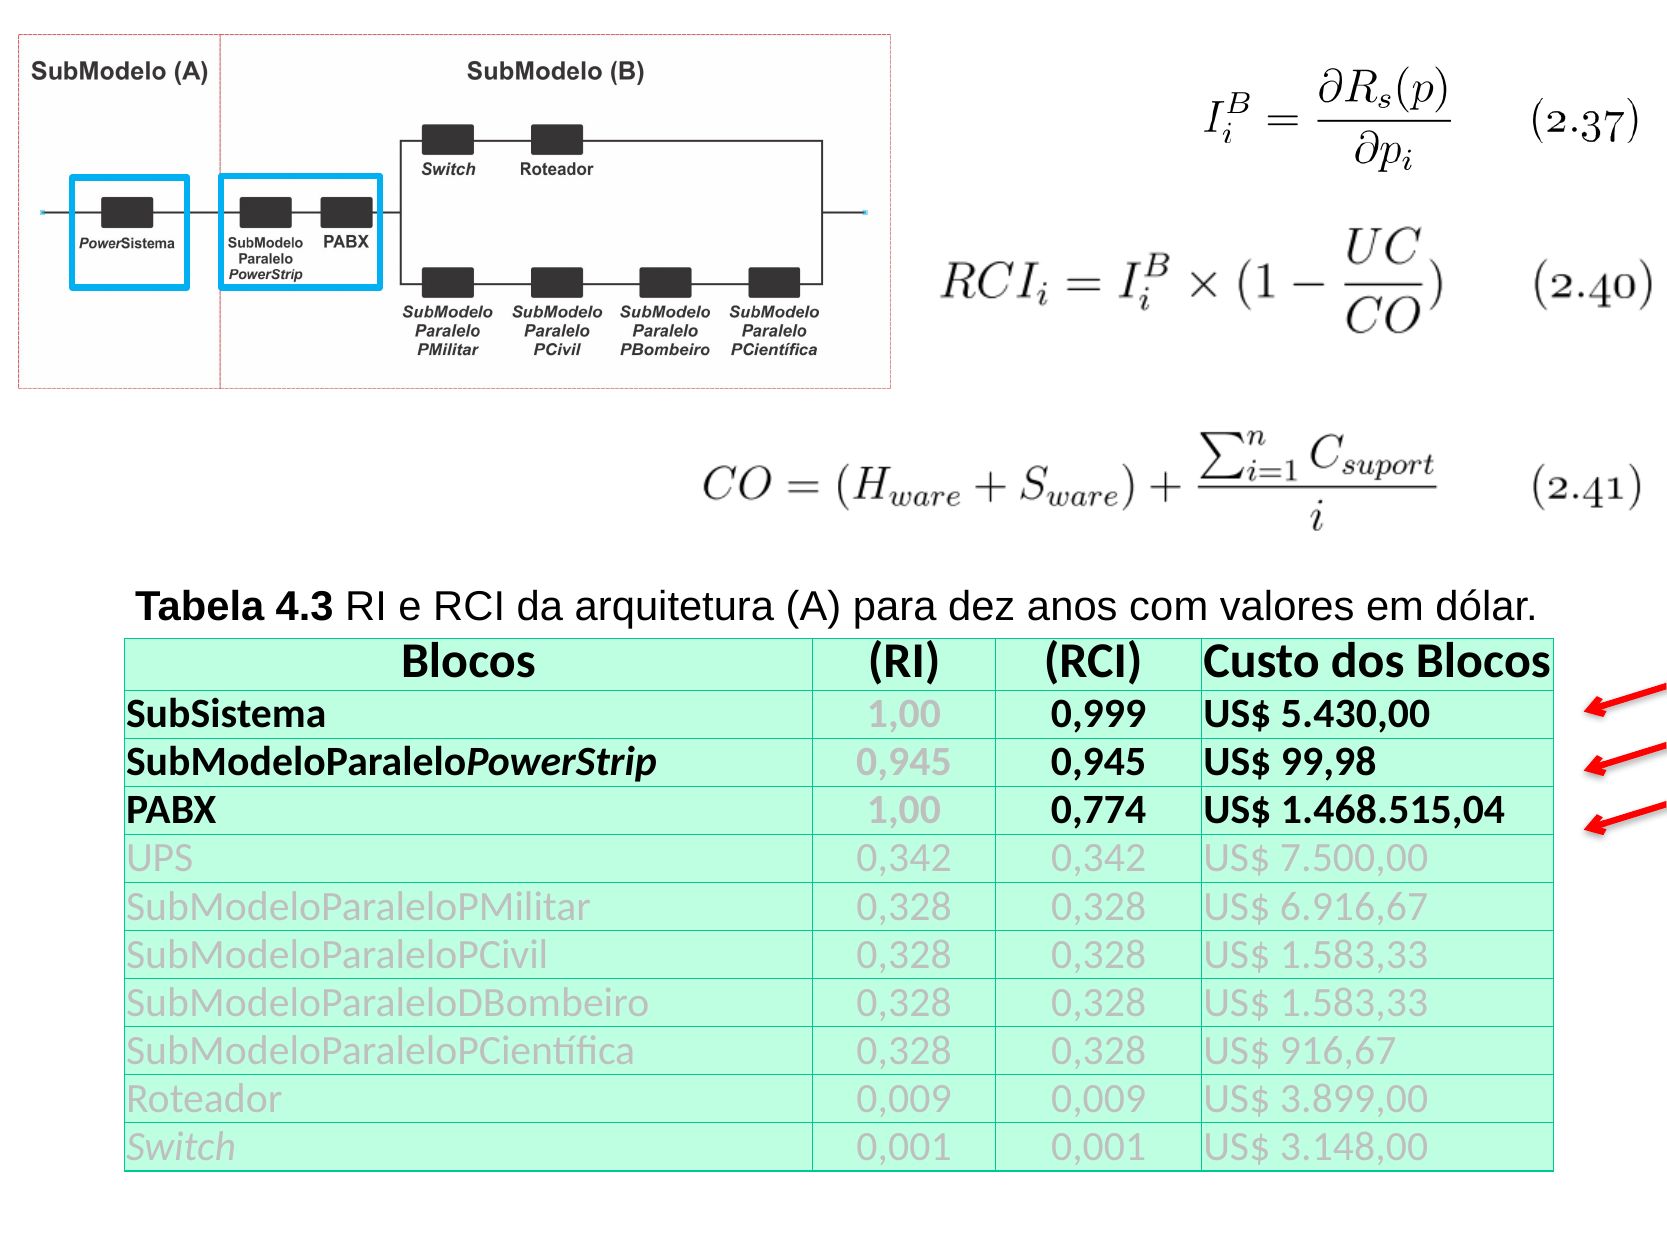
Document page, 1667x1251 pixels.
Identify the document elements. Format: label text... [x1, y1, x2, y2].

table_cell US$ 916,67 [1202, 1027, 1553, 1074]
table_header (RI) [813, 639, 995, 690]
table_cell 0,001 [996, 1123, 1201, 1170]
table_cell 0,009 [813, 1075, 995, 1122]
table_cell 0,342 [996, 835, 1201, 882]
text_box [0, 0, 1667, 1251]
table_header Custo dos Blocos [1202, 639, 1553, 690]
table_cell 0,328 [813, 931, 995, 978]
table_cell 1,00 [813, 787, 995, 834]
table_cell US$ 1.468.515,04 [1202, 787, 1553, 834]
table_cell US$ 99,98 [1202, 739, 1553, 786]
table_cell 0,774 [996, 787, 1201, 834]
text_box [1583, 778, 1667, 830]
table_cell US$ 1.583,33 [1202, 979, 1553, 1026]
table_cell SubModeloParaleloPCientífica [125, 1027, 812, 1074]
table_cell 1,00 [813, 691, 995, 738]
table_cell 0,328 [813, 883, 995, 930]
table_cell 0,328 [996, 883, 1201, 930]
table_cell Switch [125, 1123, 812, 1170]
table_cell US$ 5.430,00 [1202, 691, 1553, 738]
text_box Tabela 4.3 RI e RCI da arquitetura (A) para dez anos com valores em dólar. [120, 571, 1597, 637]
table_cell 0,945 [996, 739, 1201, 786]
table_header (RCI) [996, 639, 1201, 690]
table_cell SubSistema [125, 691, 812, 738]
table_cell PABX [125, 787, 812, 834]
table_cell SubModeloParaleloDBombeiro [125, 979, 812, 1026]
table_cell SubModeloParaleloPowerStrip [125, 739, 812, 786]
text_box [1583, 660, 1667, 712]
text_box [927, 211, 1667, 354]
table_header Blocos [125, 639, 812, 690]
picture [17, 34, 892, 390]
table_cell US$ 3.899,00 [1202, 1075, 1553, 1122]
table_cell SubModeloParaleloPMilitar [125, 883, 812, 930]
table_cell 0,328 [813, 1027, 995, 1074]
table_cell 0,945 [813, 739, 995, 786]
table_cell 0,328 [996, 1027, 1201, 1074]
table_cell 0,999 [996, 691, 1201, 738]
table_cell US$ 1.583,33 [1202, 931, 1553, 978]
table_cell 0,328 [996, 979, 1201, 1026]
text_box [1583, 719, 1667, 771]
table_cell US$ 7.500,00 [1202, 835, 1553, 882]
table_cell 0,342 [813, 835, 995, 882]
table_cell US$ 6.916,67 [1202, 883, 1553, 930]
table_cell 0,009 [996, 1075, 1201, 1122]
table_cell US$ 3.148,00 [1202, 1123, 1553, 1170]
table_cell 0,328 [813, 979, 995, 1026]
table_cell SubModeloParaleloPCivil [125, 931, 812, 978]
table_cell Roteador [125, 1075, 812, 1122]
table_cell UPS [125, 835, 812, 882]
table_cell 0,328 [996, 931, 1201, 978]
table_cell 0,001 [813, 1123, 995, 1170]
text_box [680, 412, 1667, 544]
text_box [1175, 45, 1667, 200]
